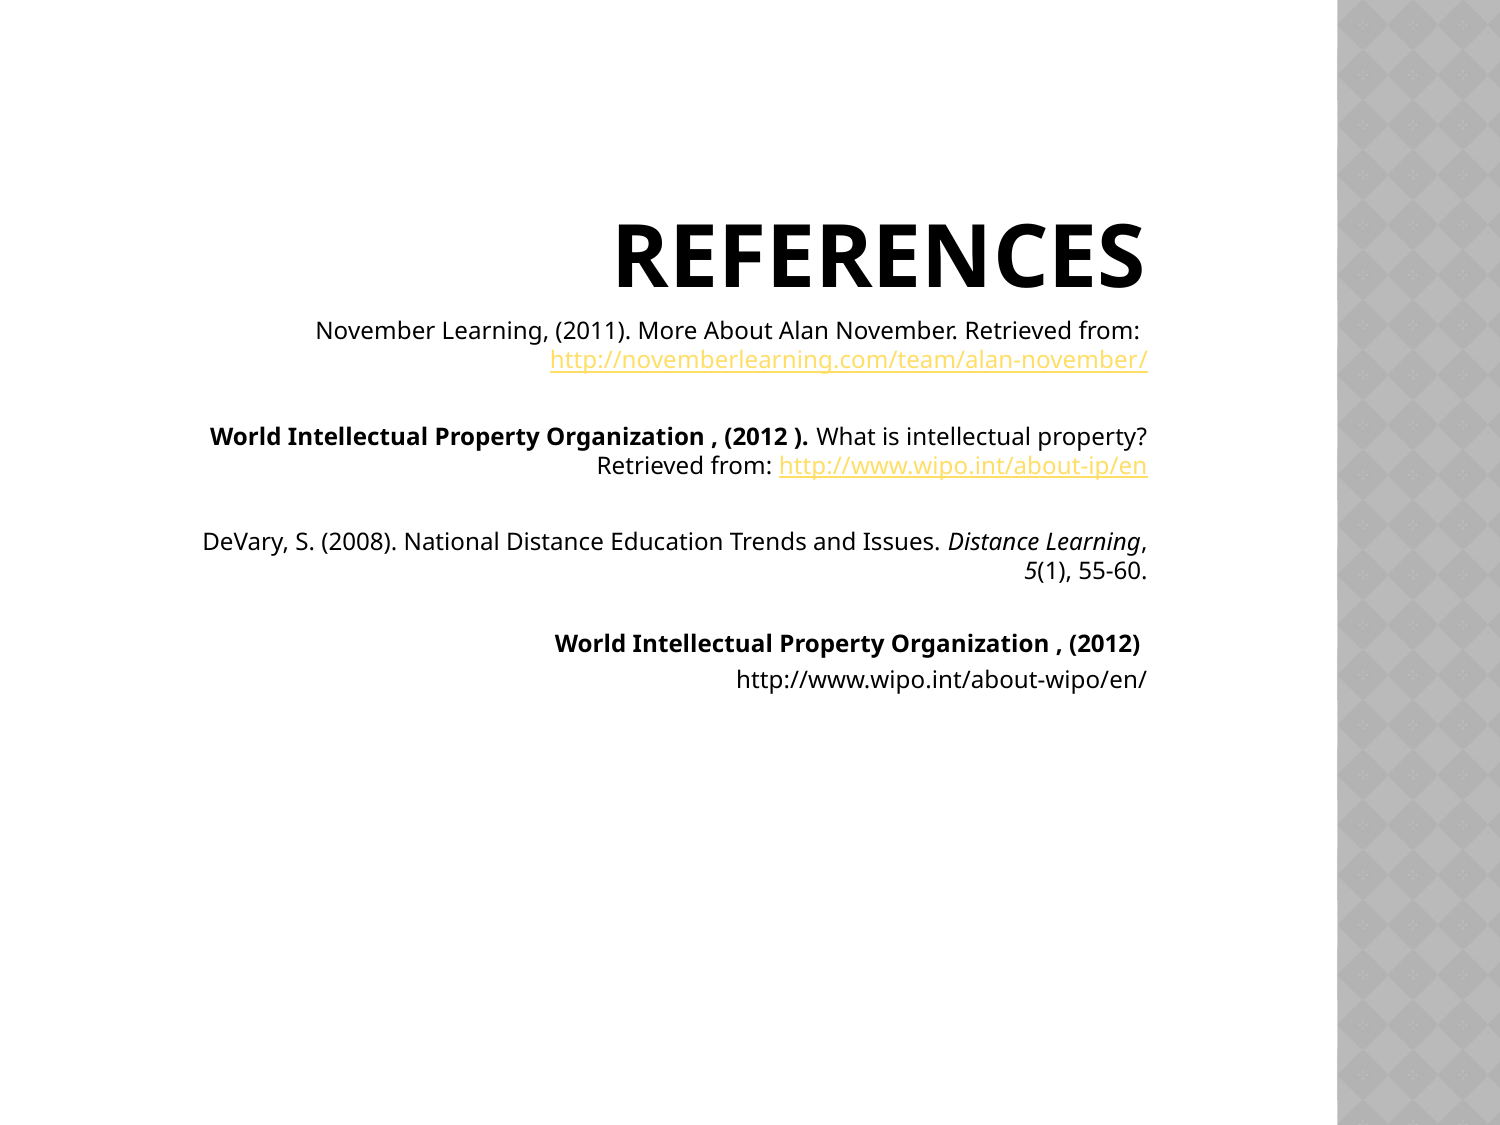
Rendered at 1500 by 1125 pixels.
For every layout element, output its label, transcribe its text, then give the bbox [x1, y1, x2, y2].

title References [150, 200, 1177, 424]
list November Learning, (2011). More About Alan November. Retrieved from: http://novemberlearning.com/team/alan-november/ World Intellectual Property Organization , (2012 ). What is intellectual property? Retrieved from: http://www.wipo.int/about-ip/en DeVary, S. (2008). National Distance Education Trends and Issues. Distance Learning, 5(1), 55-60. World Intellectual Property Organization , (2012) http://www.wipo.int/about-wipo/en/ [150, 299, 1163, 875]
